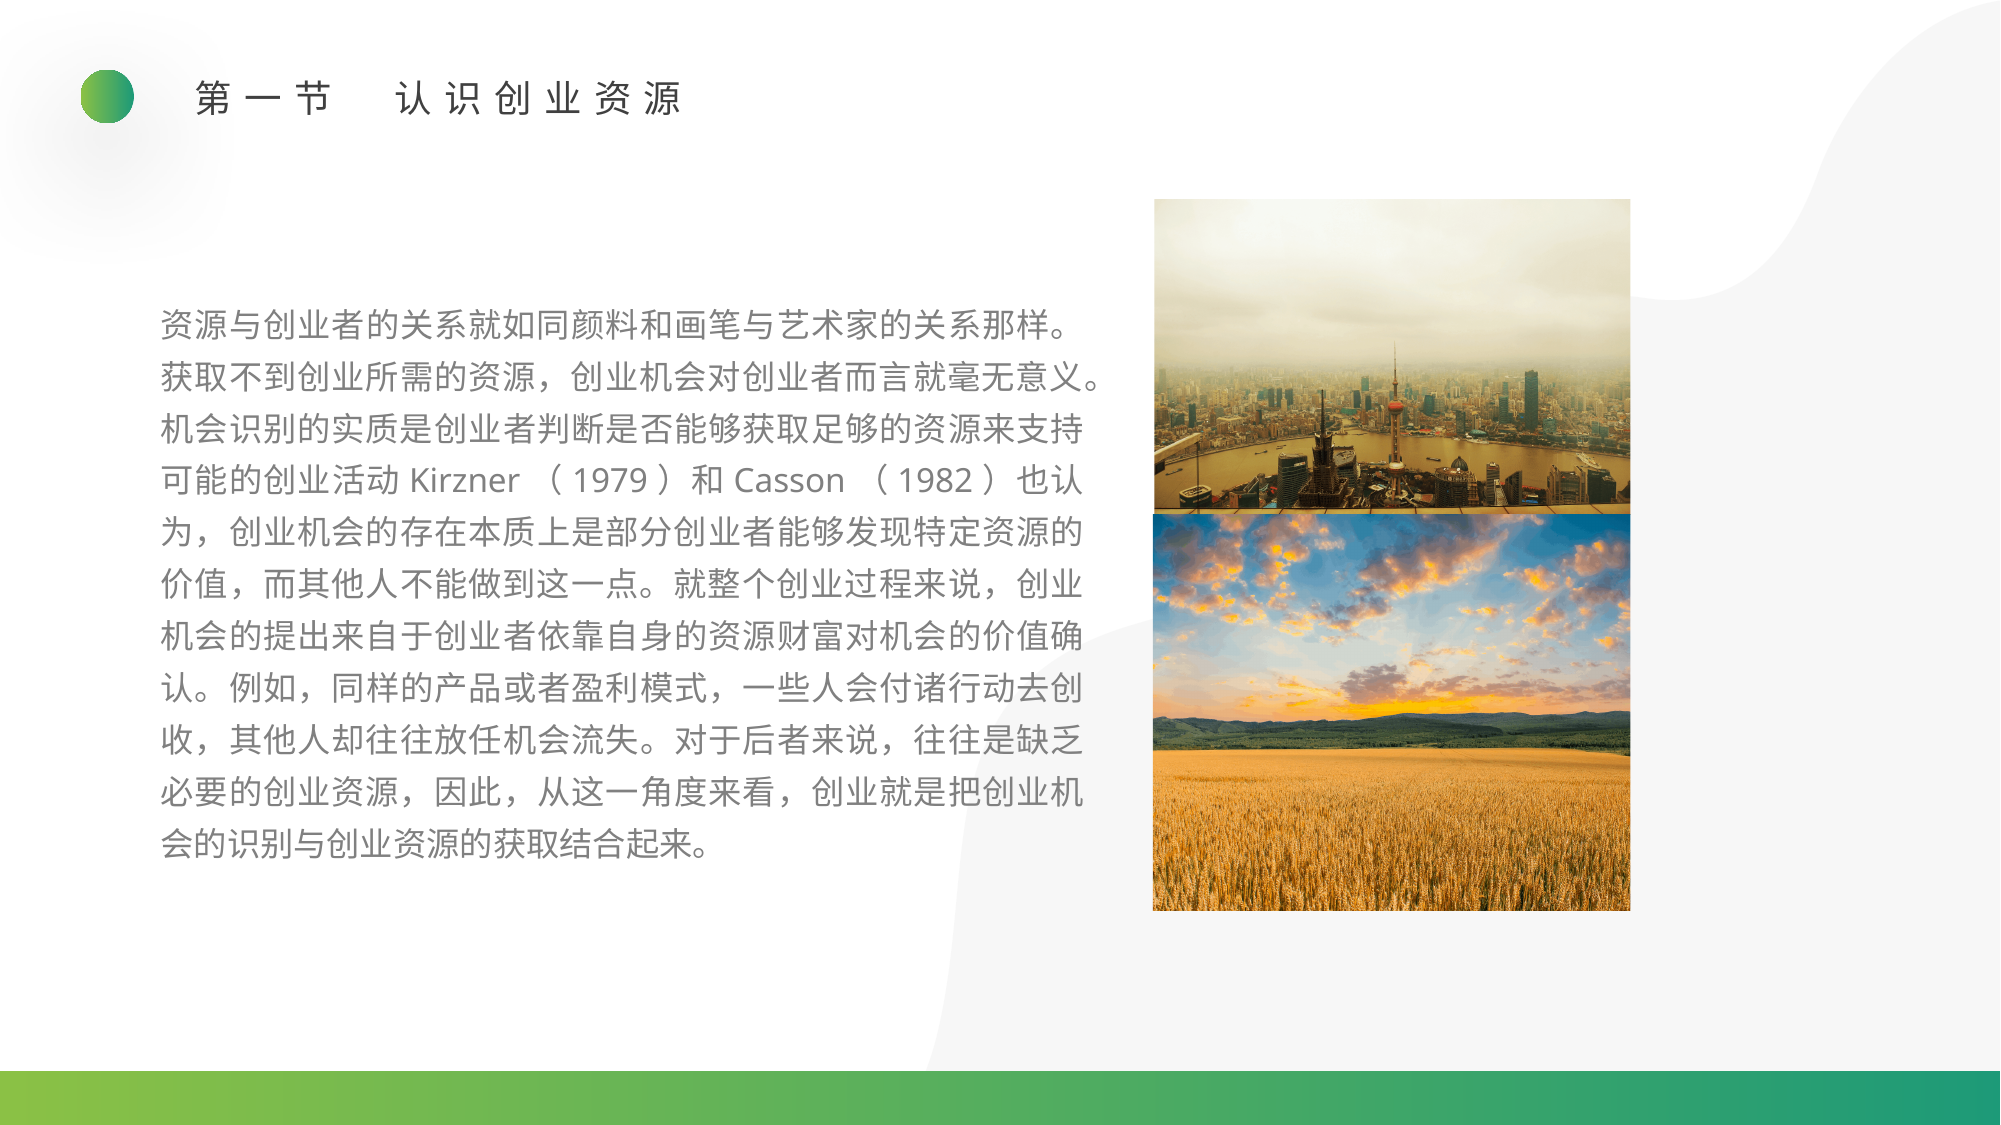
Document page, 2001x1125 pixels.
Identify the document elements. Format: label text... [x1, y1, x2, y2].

text_box 资源与创业者的关系就如同颜料和画笔与艺术家的关系那样。获取不到创业所需的资源，创业机会对创业者而言就毫无意义。机会识别的实质是创业者判断是否能够获取足够的资源来支持可能的创业活动Kirzner（1979）和Casson（1982）也认为，创业机会的存在本质上是部分创业者能够发现特定资源的价值，而其他人不能做到这一点。就整个创业过程来说，创业机会的提出来自于创业者依靠自身的资源财富对机会的价值确认。例如，同样的产品或者盈利模式，一些人会付诸行动去创收，其他人却往往放任机会流失。对于后者来说，往往是缺乏必要的创业资源，因此，从这一角度来看，创业就是把创业机会的识别与创业资源的获取结合起来。 [145, 284, 1100, 871]
text_box 第一节 认识创业资源 [179, 67, 867, 128]
text_box [1152, 514, 1631, 911]
text_box [1154, 199, 1631, 514]
